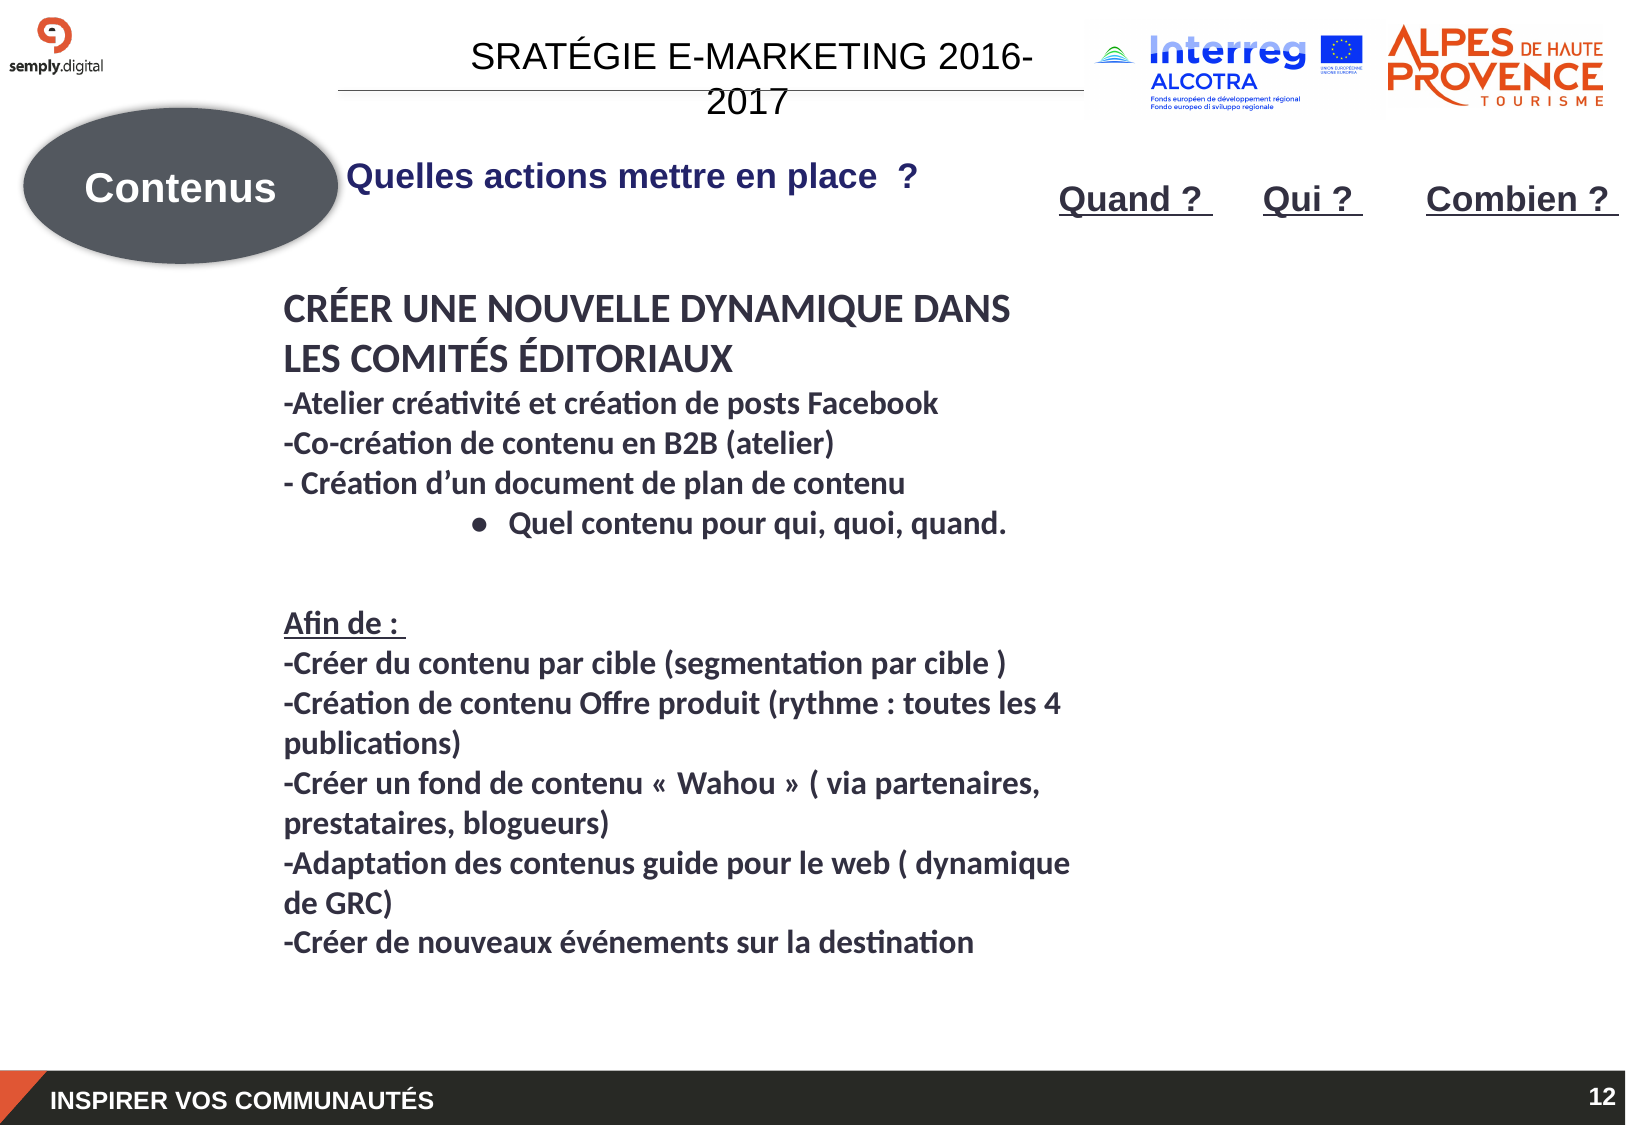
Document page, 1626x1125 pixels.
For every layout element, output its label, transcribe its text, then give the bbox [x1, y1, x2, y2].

text_box Quelles actions mettre en place ? [338, 145, 927, 203]
picture [1083, 18, 1386, 121]
text_box Quand ? [1051, 168, 1255, 227]
text_box Créer une nouvelle dynamique dans les comités éditoriaux -Atelier créativité et création de posts Facebook -Co-création de contenu en B2B (atelier) - Création d’un document de plan de contenu • Quel contenu pour qui, quoi, quand. Afin de : -Créer du contenu par cible (segmentation par cible ) -Création de contenu Offre produit (rythme : toutes les 4 publications) -Créer un fond de contenu « Wahou » ( via partenaires, prestataires, blogueurs) -Adaptation des contenus guide pour le web ( dynamique de GRC) -Créer de nouveaux événements sur la destination [275, 173, 1085, 1008]
text_box Qui ? [1255, 168, 1418, 227]
text_box Contenus [23, 107, 336, 264]
text_box Combien ? [1418, 168, 1625, 227]
picture [1388, 24, 1603, 108]
slide_number 12 [1581, 1074, 1624, 1116]
picture [5, 10, 108, 81]
